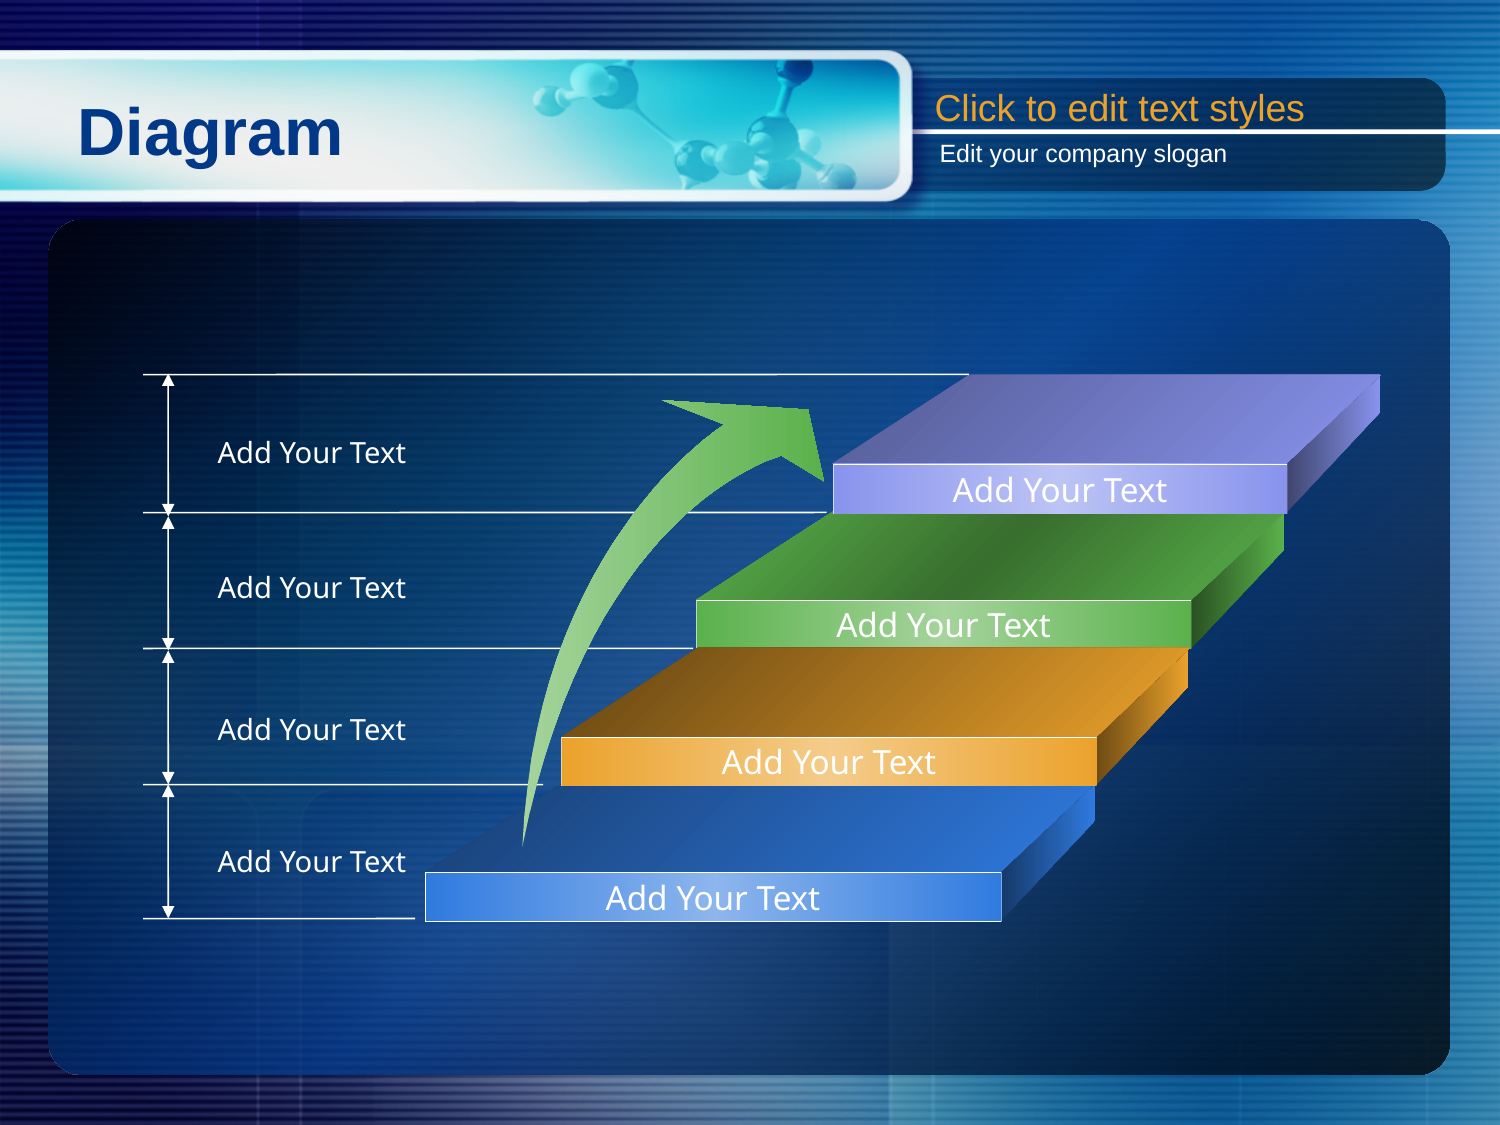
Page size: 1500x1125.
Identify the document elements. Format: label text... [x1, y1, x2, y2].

picture [0, 0, 1500, 1125]
picture [0, 568, 48, 573]
picture [0, 548, 48, 554]
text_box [142, 373, 1381, 922]
title Diagram [62, 82, 876, 176]
text_box Click to edit text styles [919, 76, 1461, 137]
text_box Edit your company slogan [924, 129, 1429, 175]
